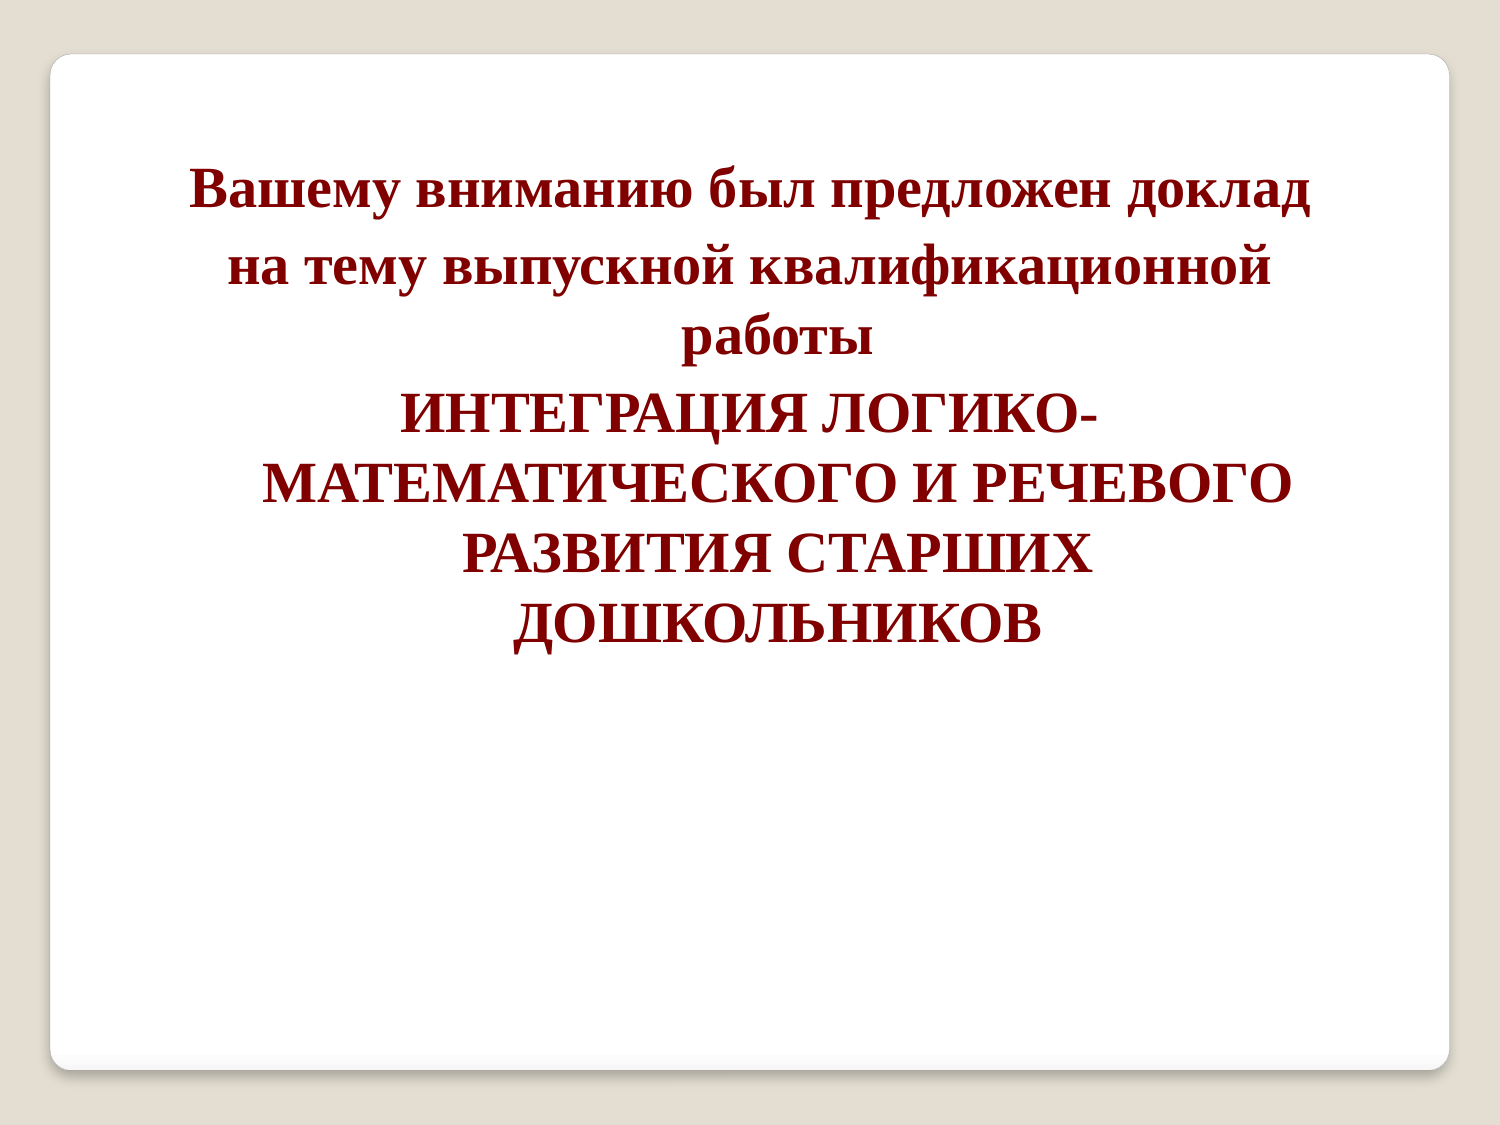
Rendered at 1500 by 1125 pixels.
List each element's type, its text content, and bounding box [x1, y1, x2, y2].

text_box [0, 274, 120, 645]
text_box Вашему вниманию был предложен доклад на тему выпускной квалификационной работы ИНТЕГРАЦИЯ ЛОГИКО-МАТЕМАТИЧЕСКОГО И РЕЧЕВОГО РАЗВИТИЯ СТАРШИХ ДОШКОЛЬНИКОВ [120, 141, 1379, 722]
text_box [1379, 274, 1500, 645]
text_box [75, 45, 1425, 233]
